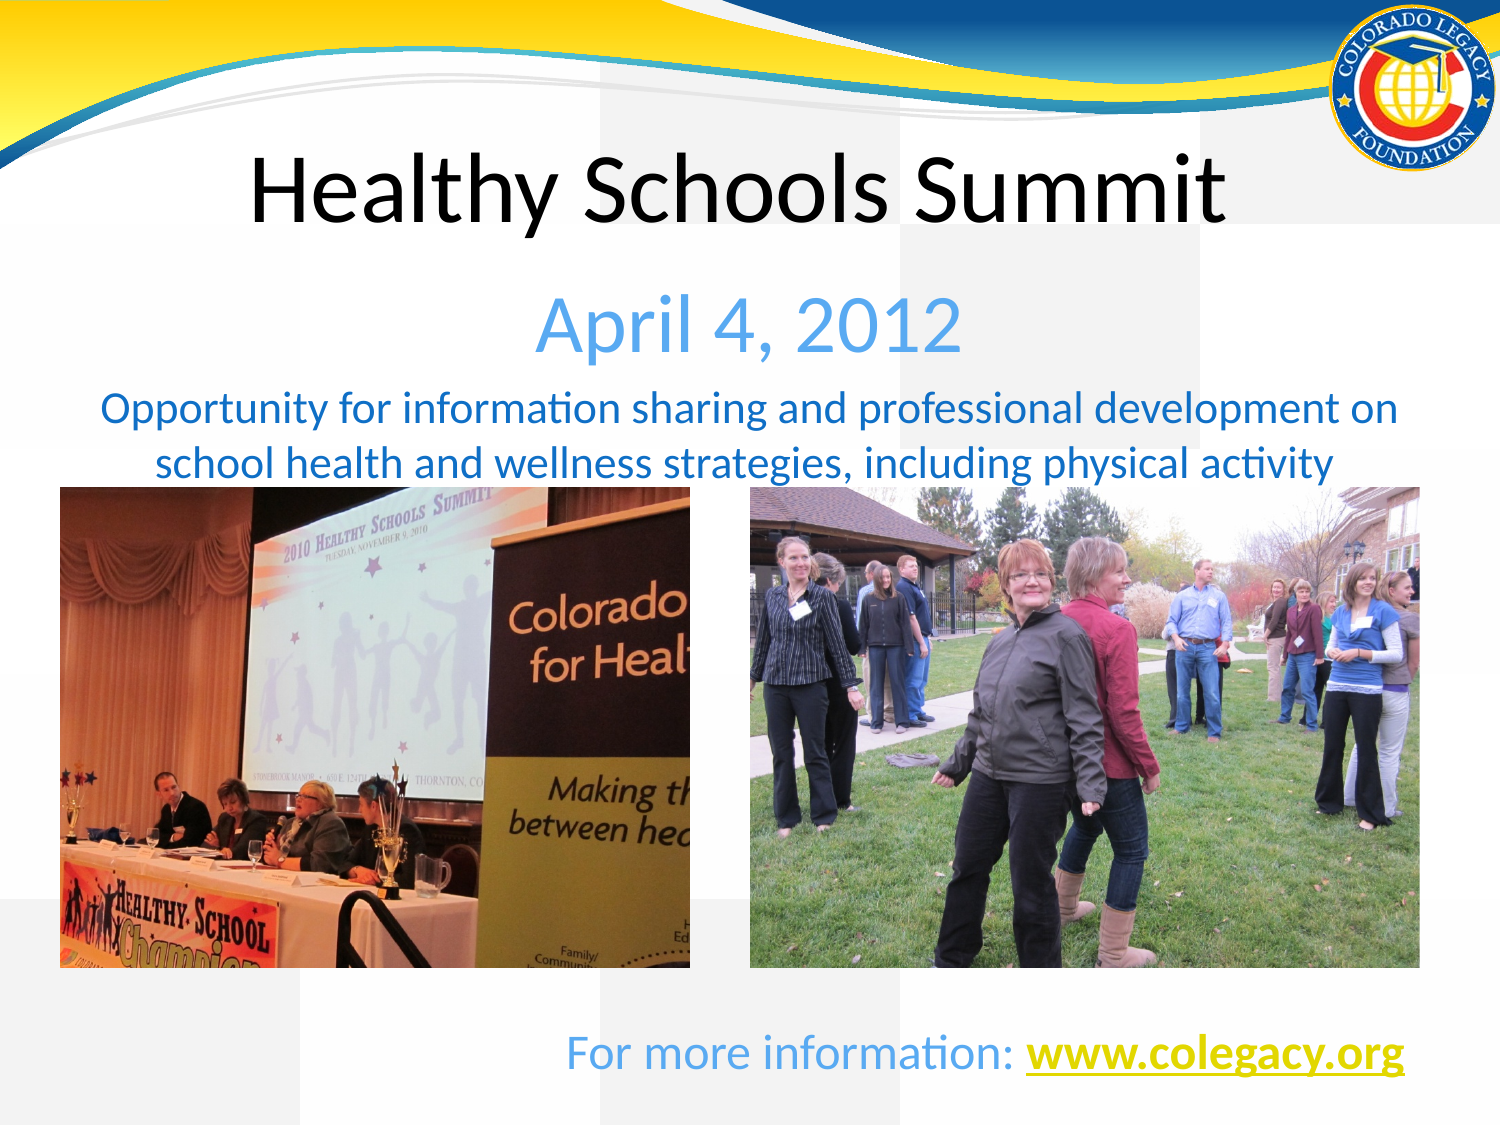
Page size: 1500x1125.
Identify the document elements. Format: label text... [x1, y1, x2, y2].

picture [749, 487, 1420, 968]
picture [1332, 7, 1495, 169]
list April 4, 2012 Opportunity for information sharing and professional development on school health and wellness strategies, including physical activity [75, 261, 1425, 1038]
title Healthy Schools Summit [75, 114, 1425, 243]
text_box For more information: www.colegacy.org [539, 1011, 1500, 1087]
picture [59, 487, 691, 968]
